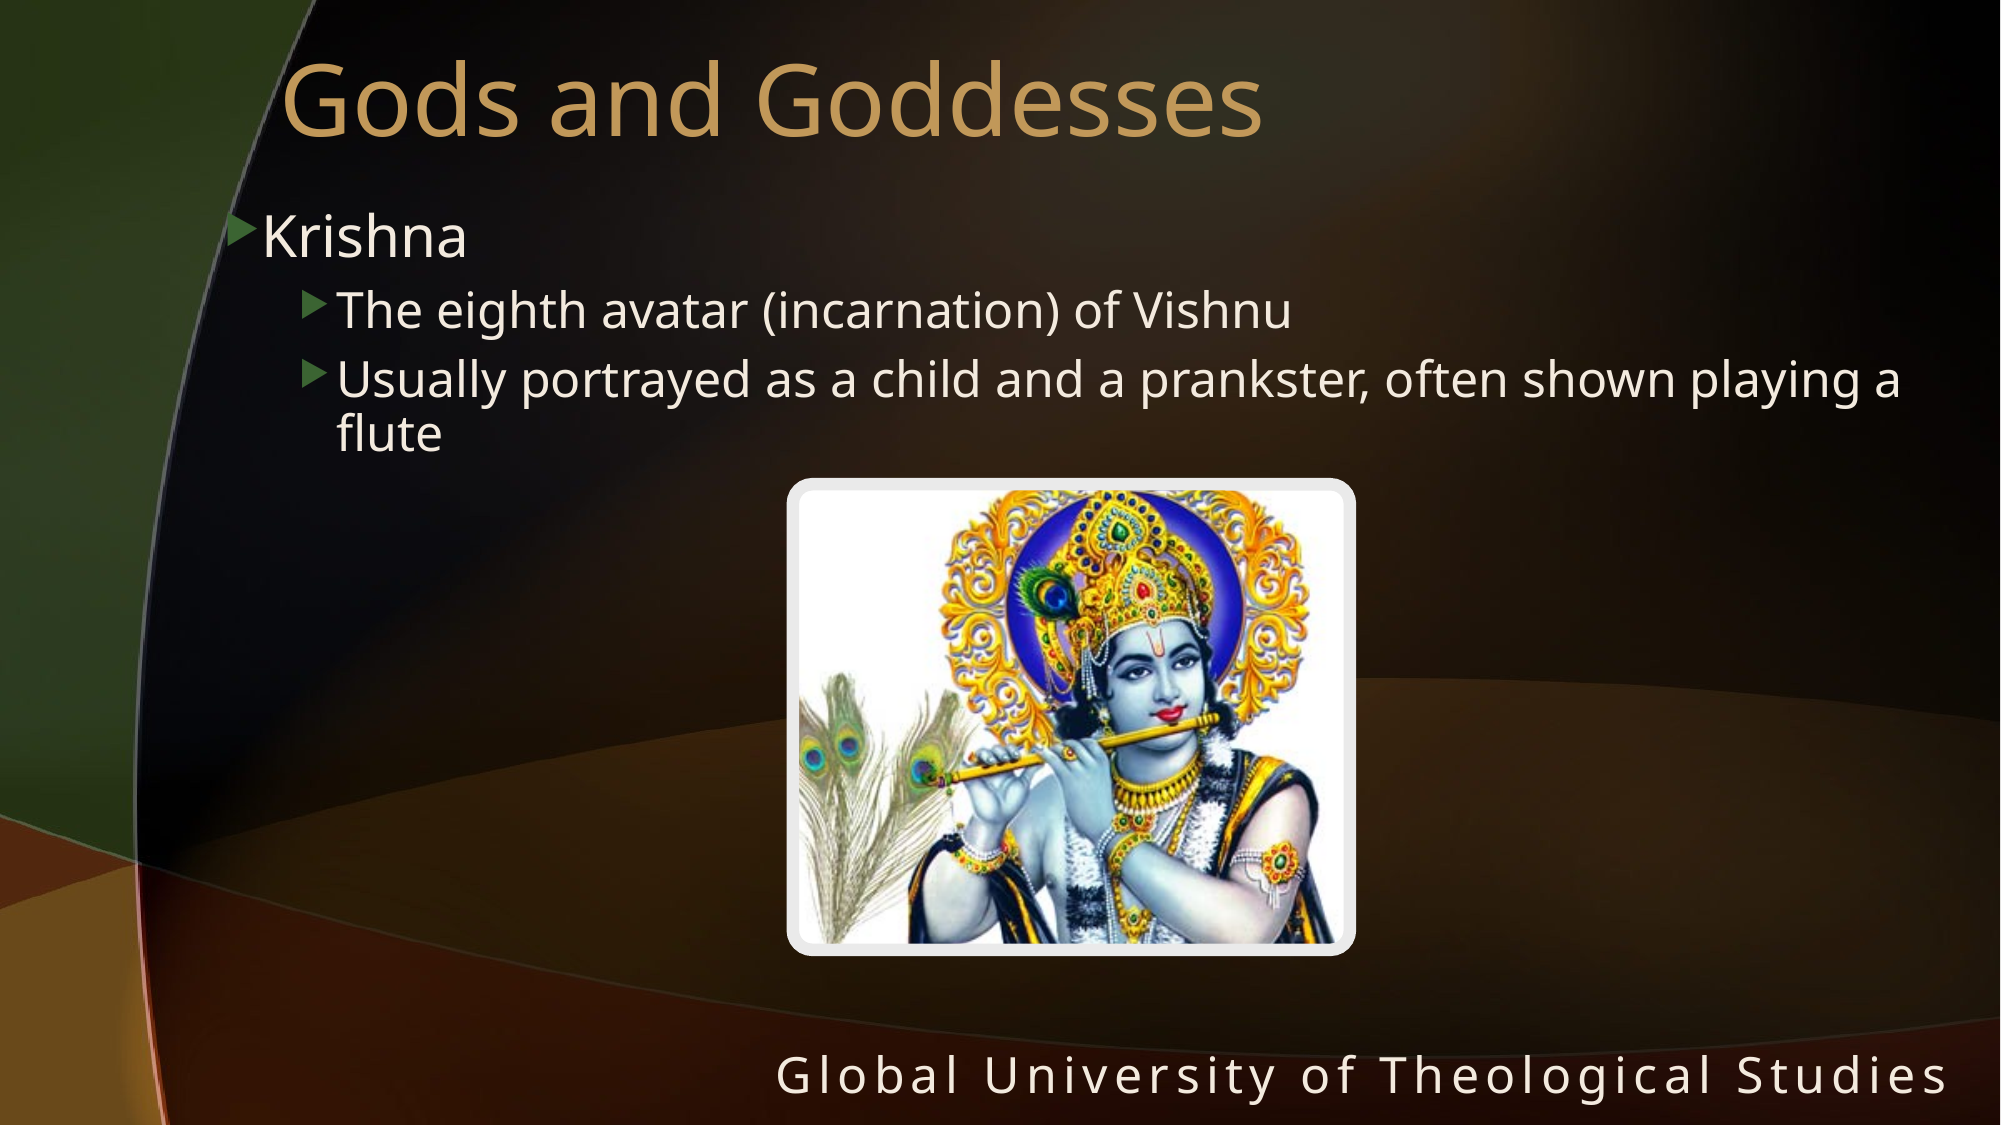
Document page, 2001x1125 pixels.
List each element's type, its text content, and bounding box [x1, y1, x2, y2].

title Gods and Goddesses [264, 4, 1993, 188]
list Krishna The eighth avatar (incarnation) of Vishnu Usually portrayed as a child and a prankster, often shown playing a flute [208, 199, 1956, 988]
picture [0, 0, 2001, 1125]
text_box Global University of Theological Studies [760, 1042, 2000, 1124]
